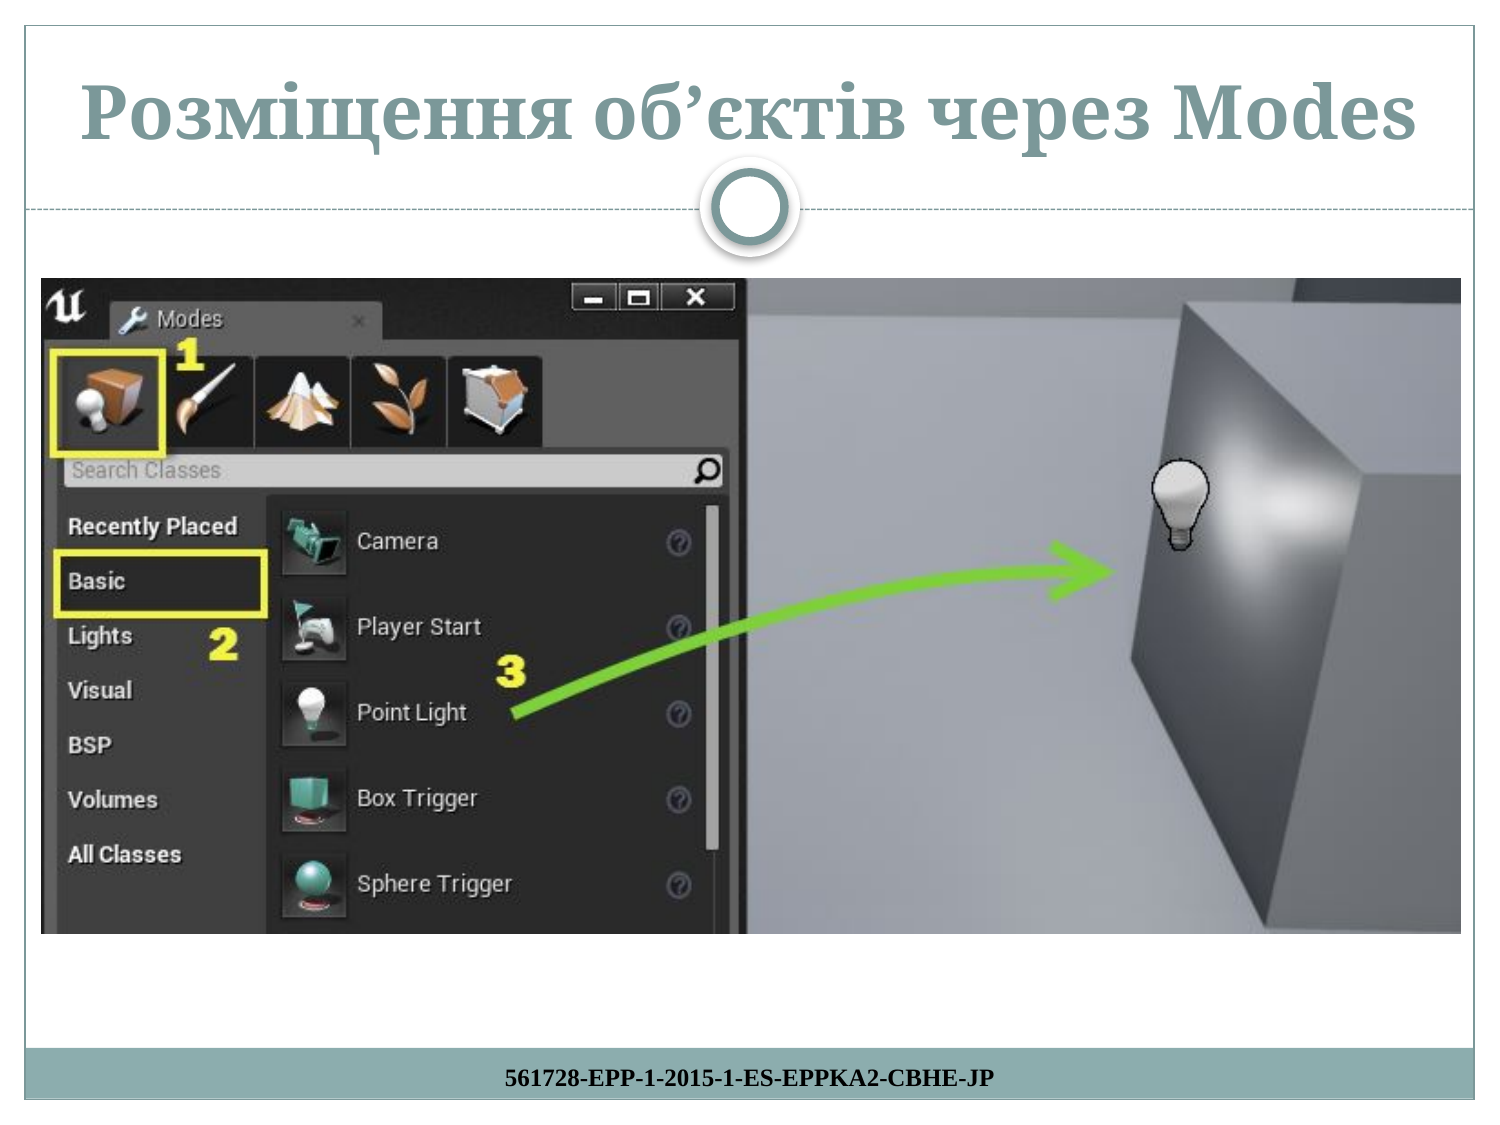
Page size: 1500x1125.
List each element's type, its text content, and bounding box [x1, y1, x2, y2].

picture [41, 278, 1461, 934]
text_box 561728-EPP-1-2015-1-ES-EPPKA2-CBHE-JP [29, 1034, 1471, 1118]
title Розміщення об’єктів через Modes [49, 37, 1450, 162]
